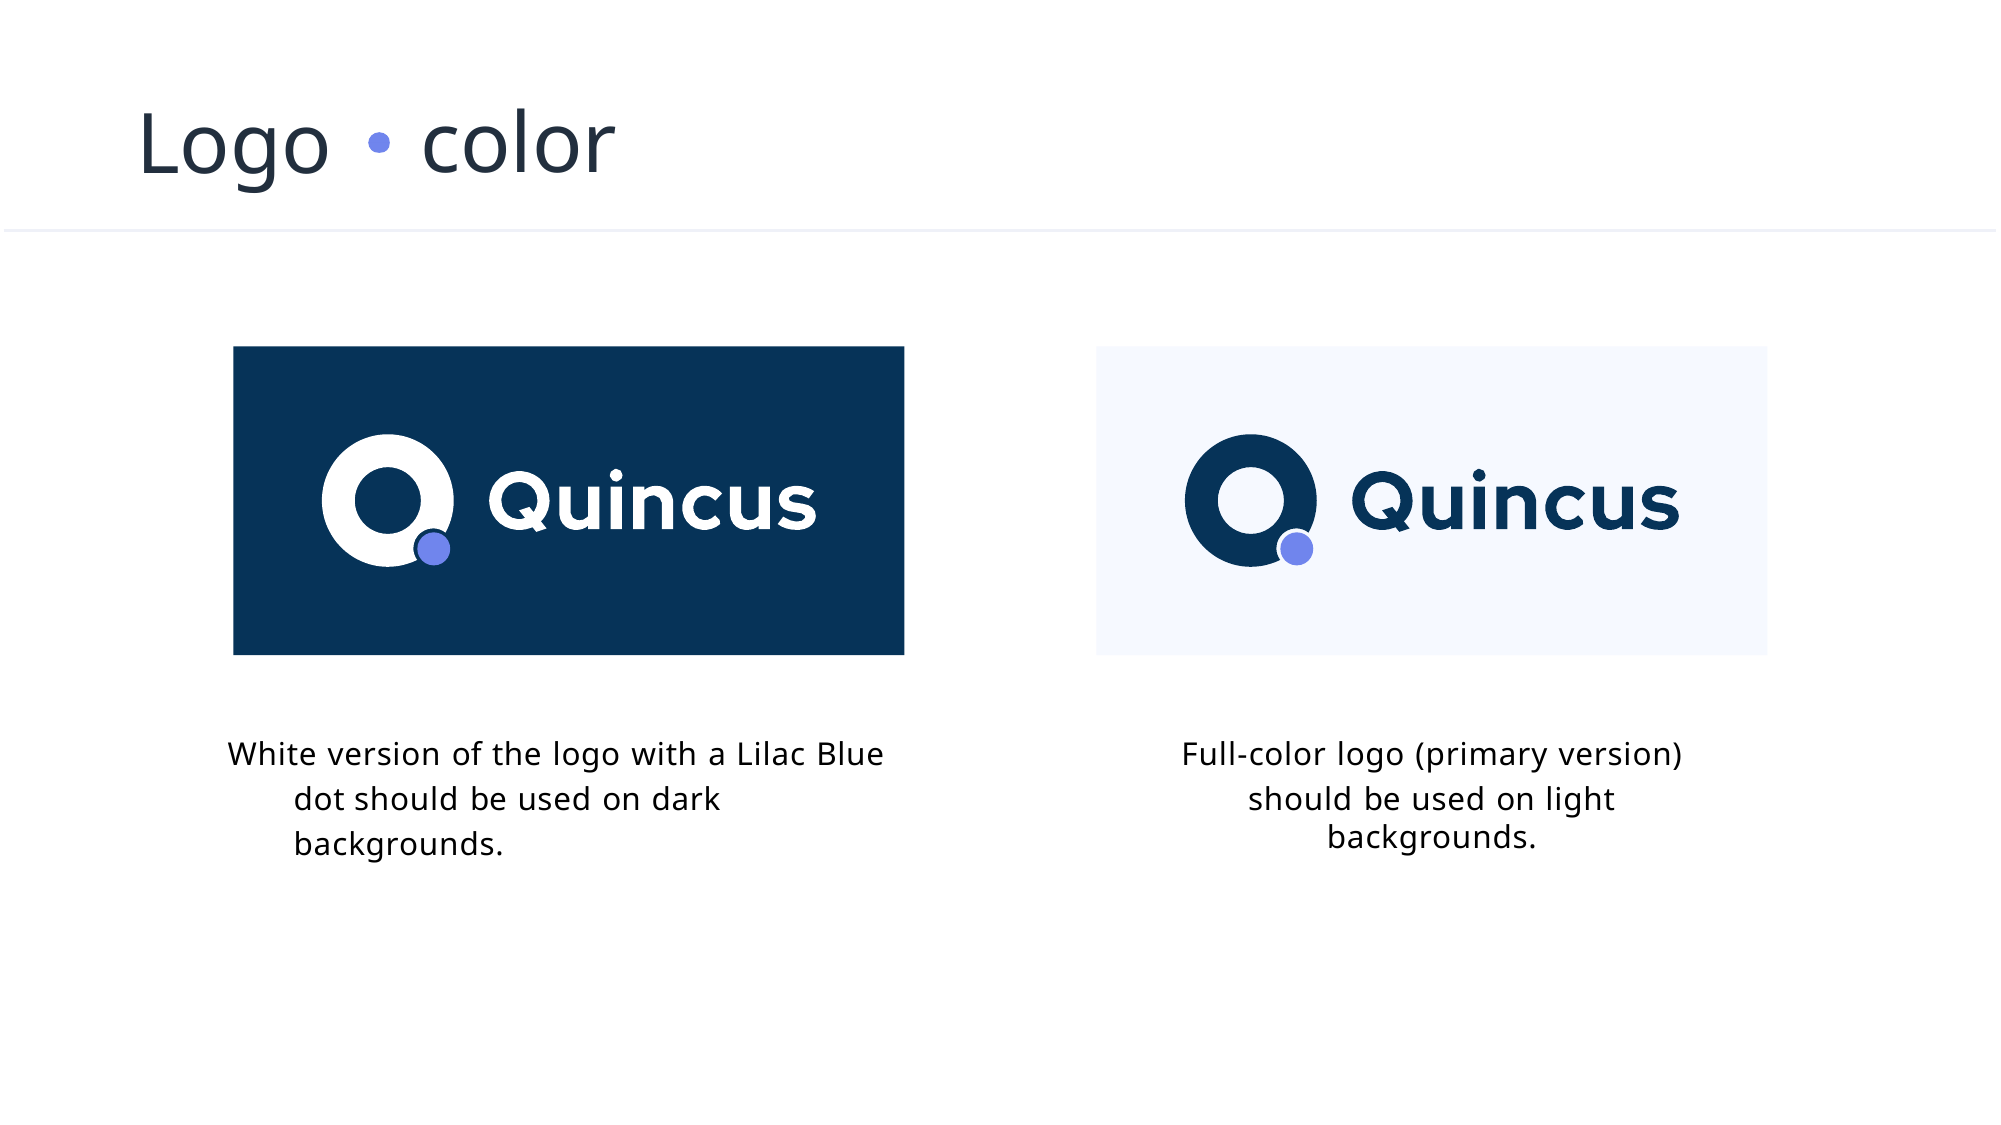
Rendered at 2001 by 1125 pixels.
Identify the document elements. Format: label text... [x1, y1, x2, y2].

picture [368, 132, 390, 153]
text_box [233, 346, 905, 656]
text_box White version of the logo with a Lilac Blue dot should be used on dark backgrounds. [226, 724, 904, 862]
text_box Full-color logo (primary version) should be used on light backgrounds. [1155, 724, 1708, 855]
text_box color [419, 87, 723, 190]
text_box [1096, 346, 1768, 656]
title Logo [134, 44, 369, 235]
